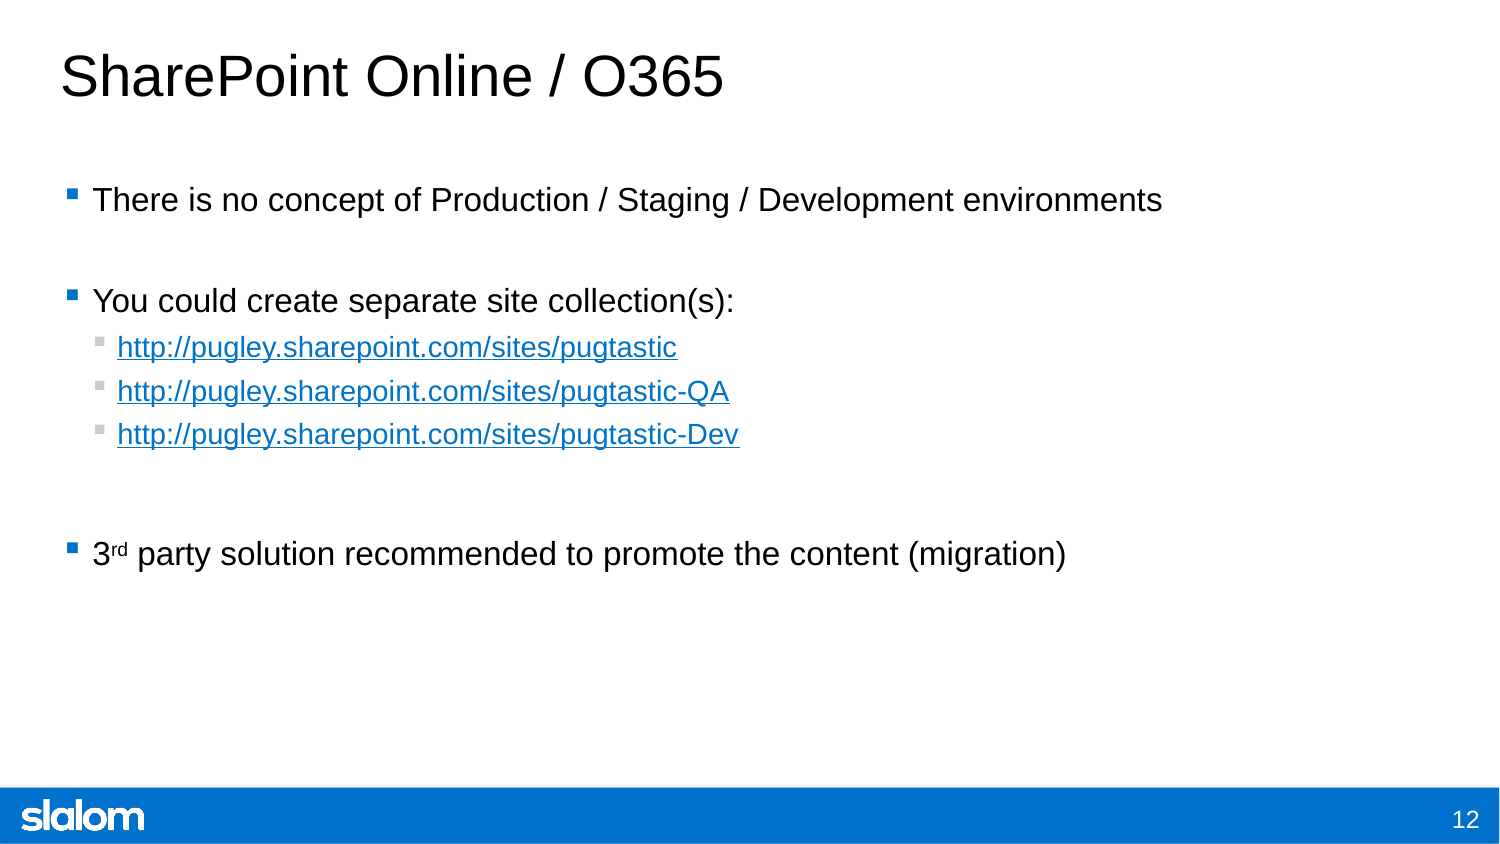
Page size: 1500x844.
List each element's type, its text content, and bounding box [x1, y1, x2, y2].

slide_number 12 [1144, 806, 1495, 831]
picture [21, 799, 144, 831]
title SharePoint Online / O365 [38, 34, 1463, 118]
list There is no concept of Production / Staging / Development environments You could create separate site collection(s): http://pugley.sharepoint.com/sites/pugtastic http://pugley.sharepoint.com/sites/pugtastic-QA http://pugley.sharepoint.com/sites/pugtastic-Dev 3rd party solution recommended to promote the content (migration) [64, 175, 1436, 759]
